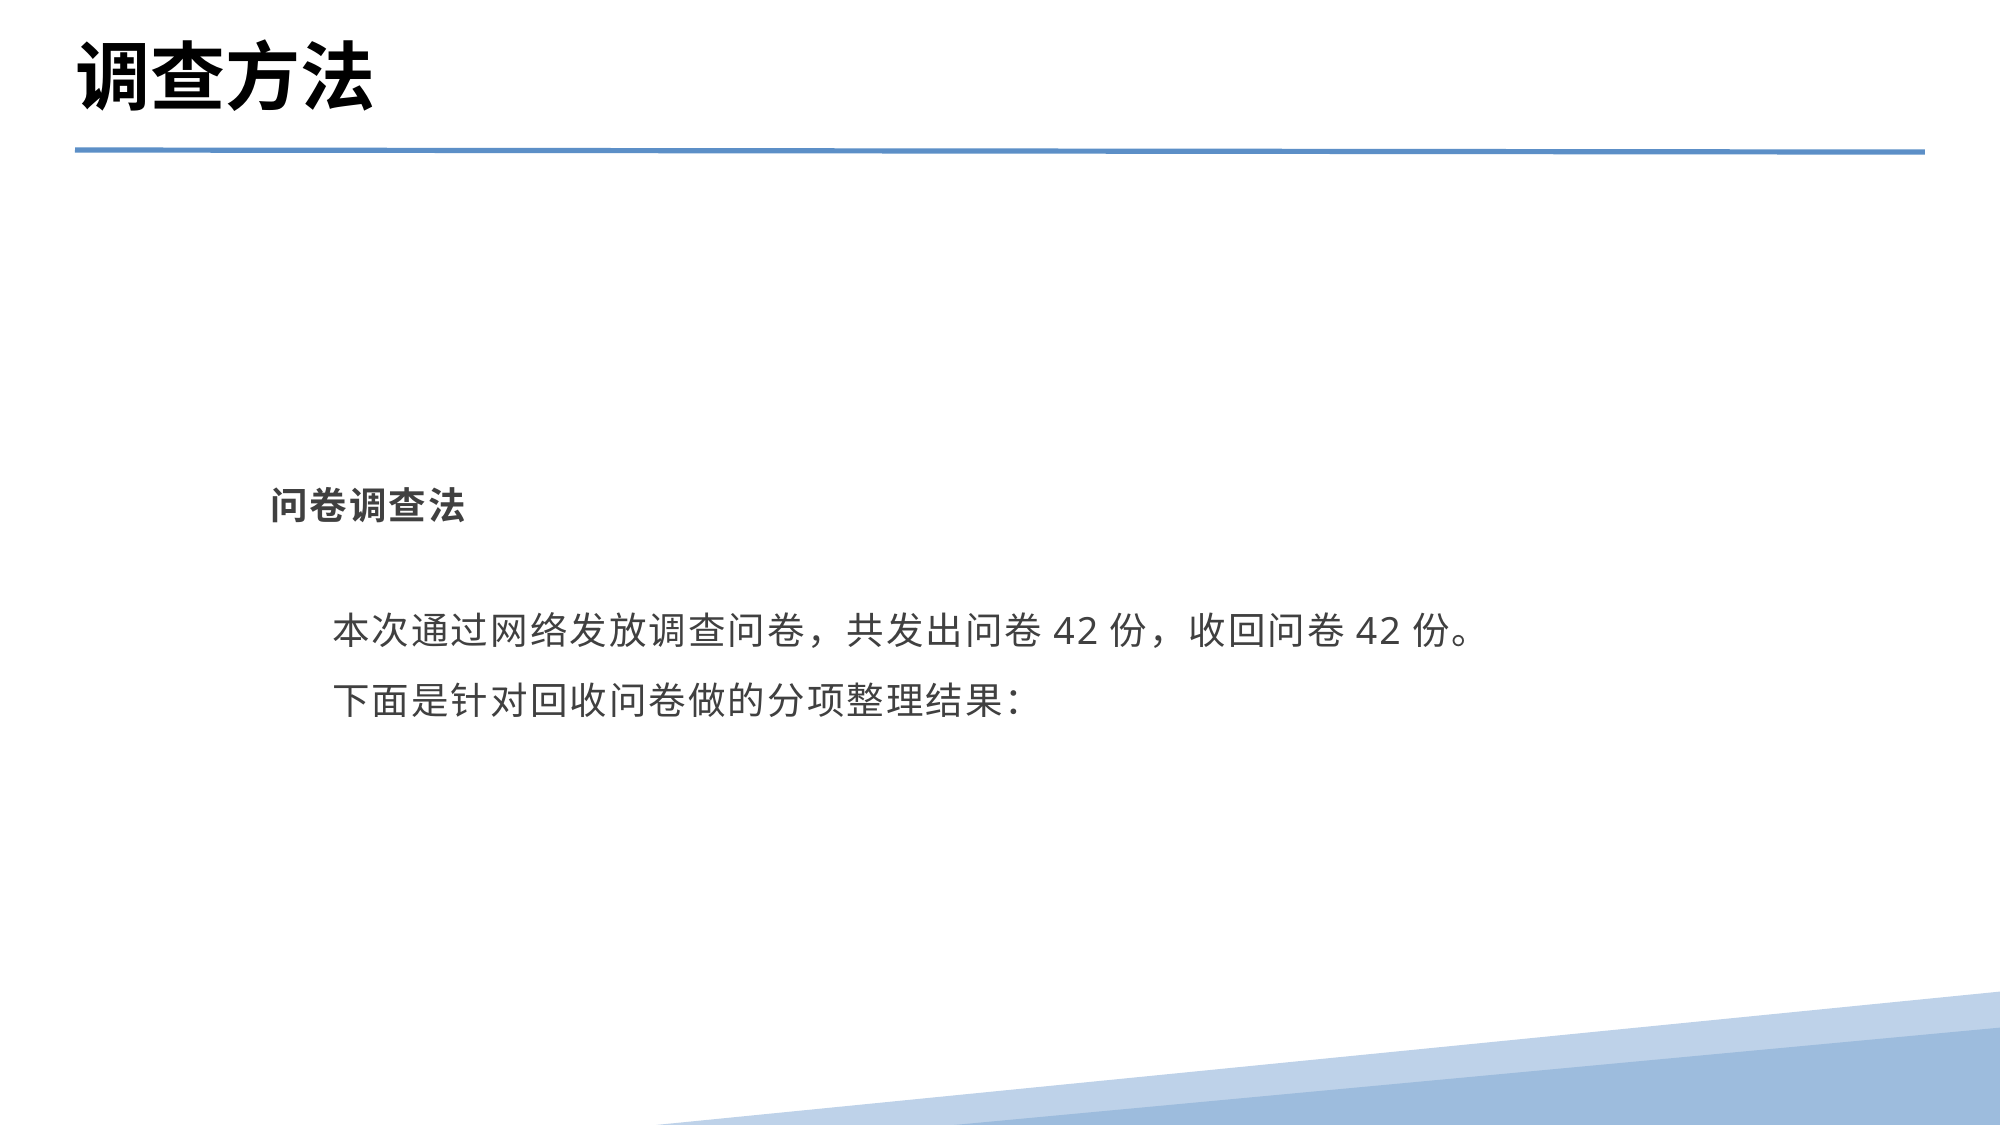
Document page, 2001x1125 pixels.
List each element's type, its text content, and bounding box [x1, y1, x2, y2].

text_box 问卷调查法 本次通过网络发放调查问卷，共发出问卷42份，收回问卷42份。 下面是针对回收问卷做的分项整理结果： [260, 301, 1740, 974]
text_box 调查方法 [75, 24, 1925, 125]
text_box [74, 149, 1925, 153]
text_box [656, 991, 2000, 1125]
